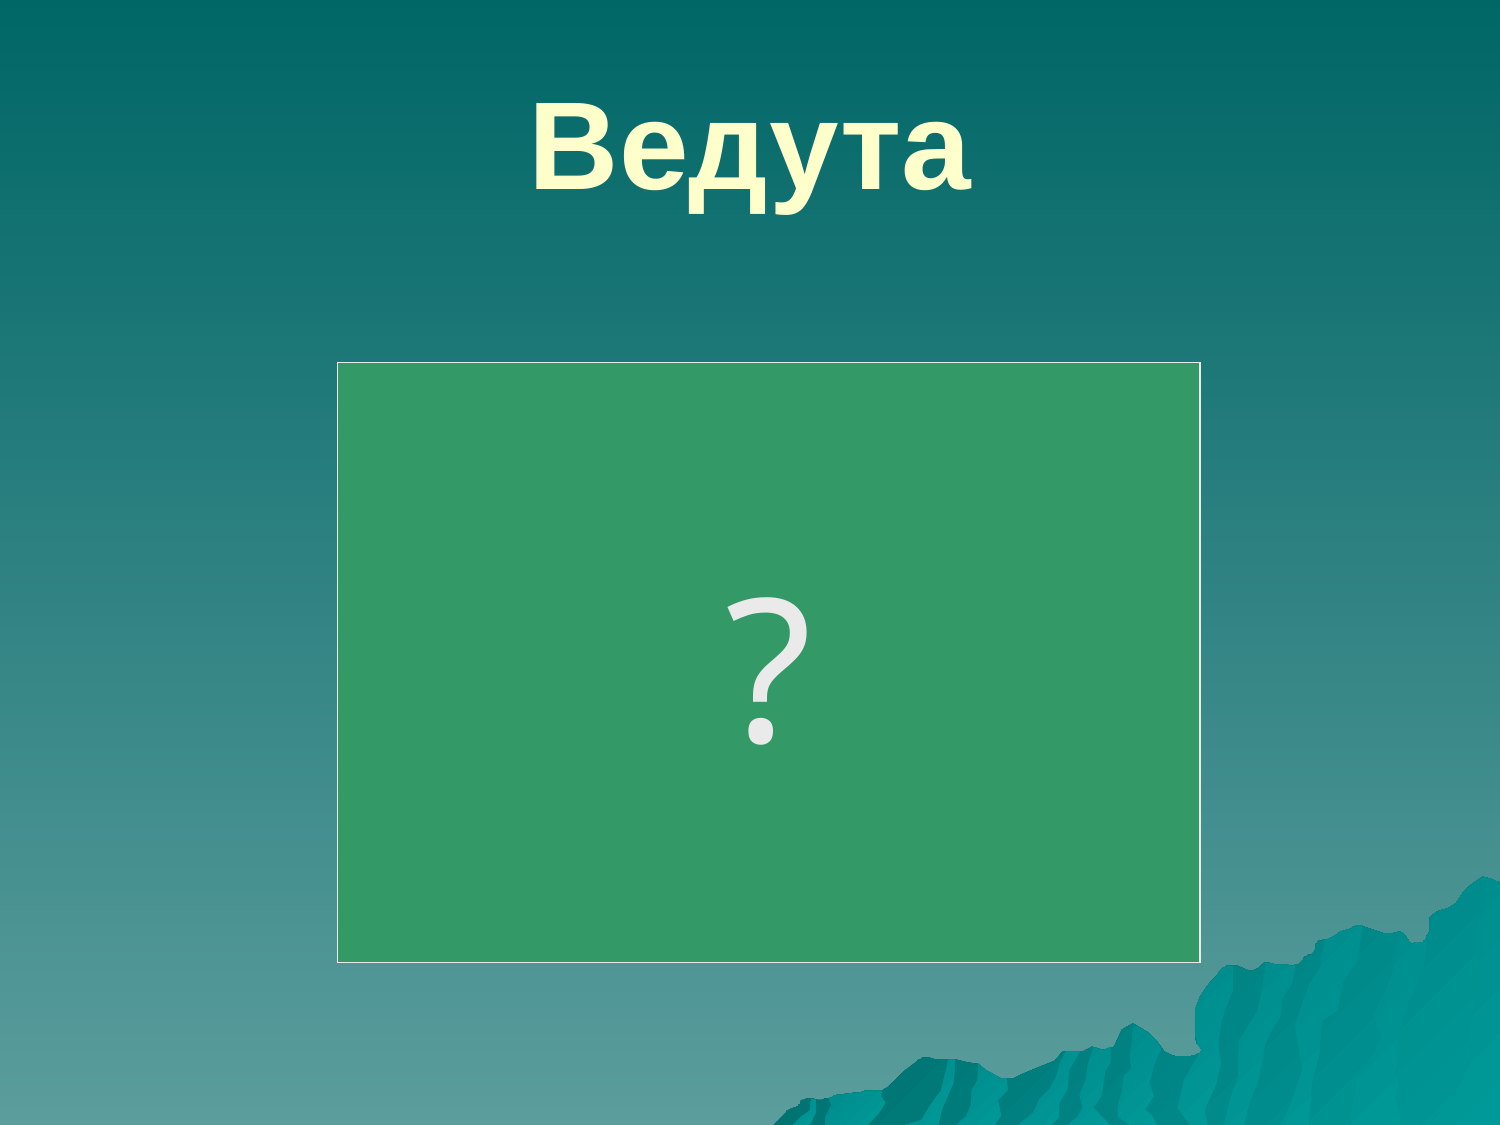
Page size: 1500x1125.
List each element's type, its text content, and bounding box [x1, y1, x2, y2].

title Ведута [75, 45, 1425, 233]
text_box ? [337, 362, 1200, 963]
